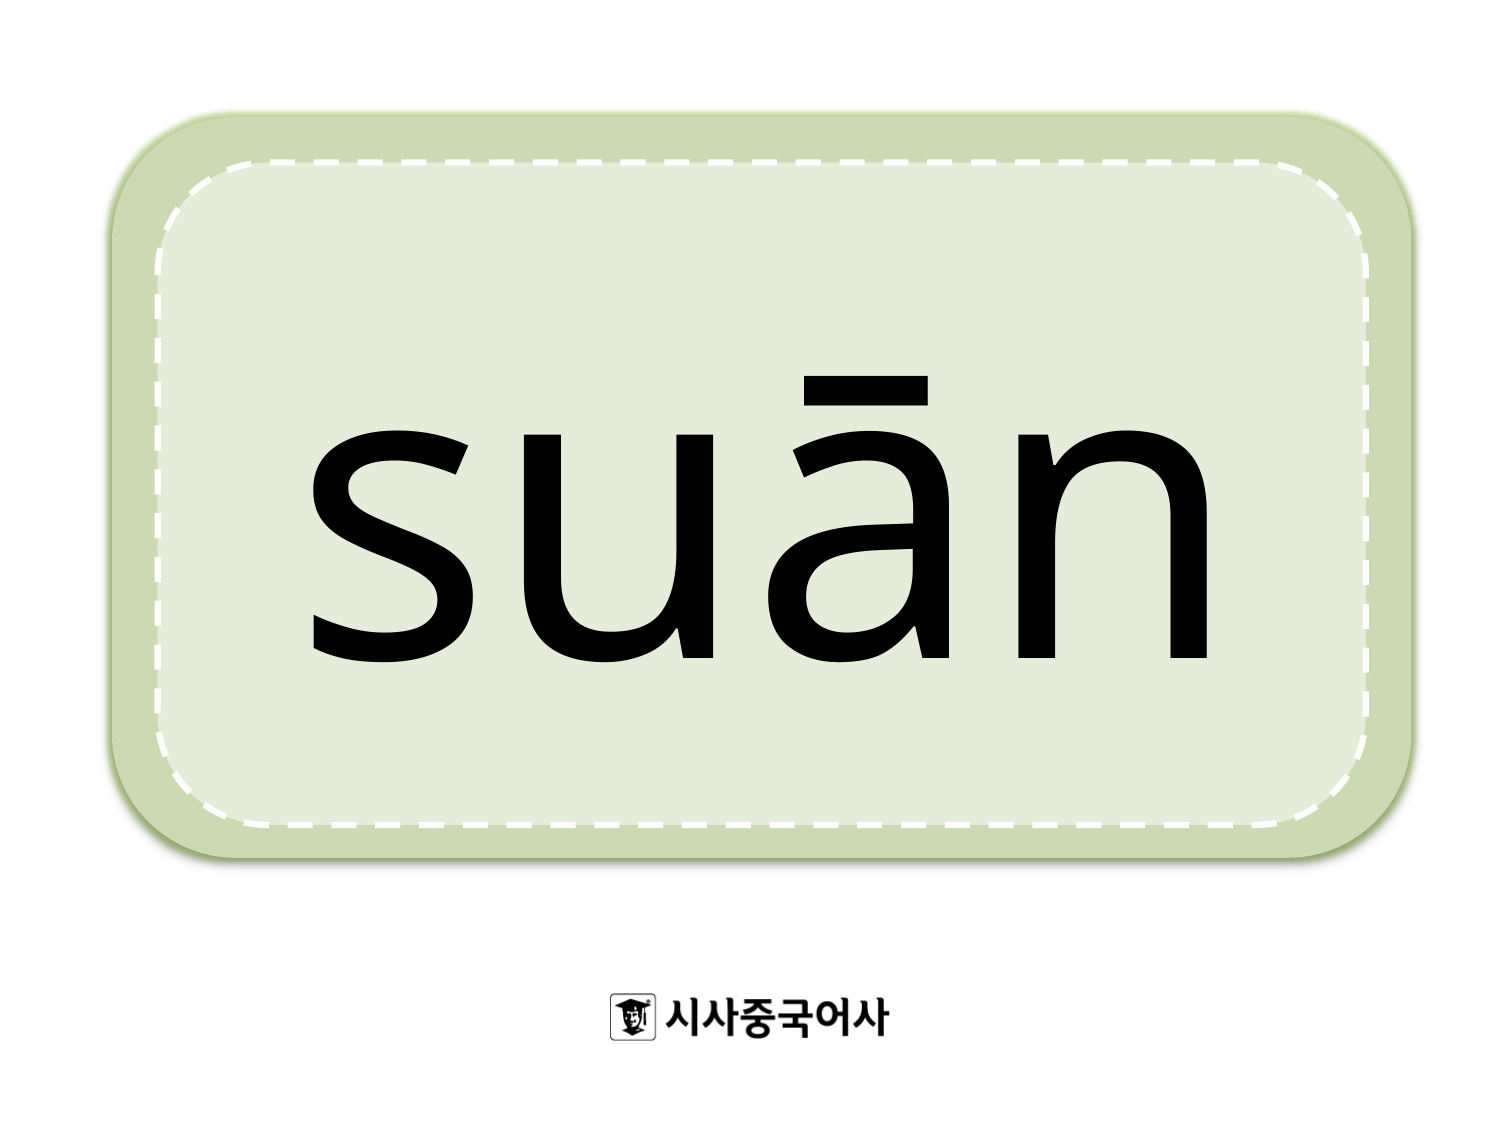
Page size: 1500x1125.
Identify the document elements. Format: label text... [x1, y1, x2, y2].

text_box suān [162, 160, 1371, 824]
picture [602, 987, 898, 1047]
